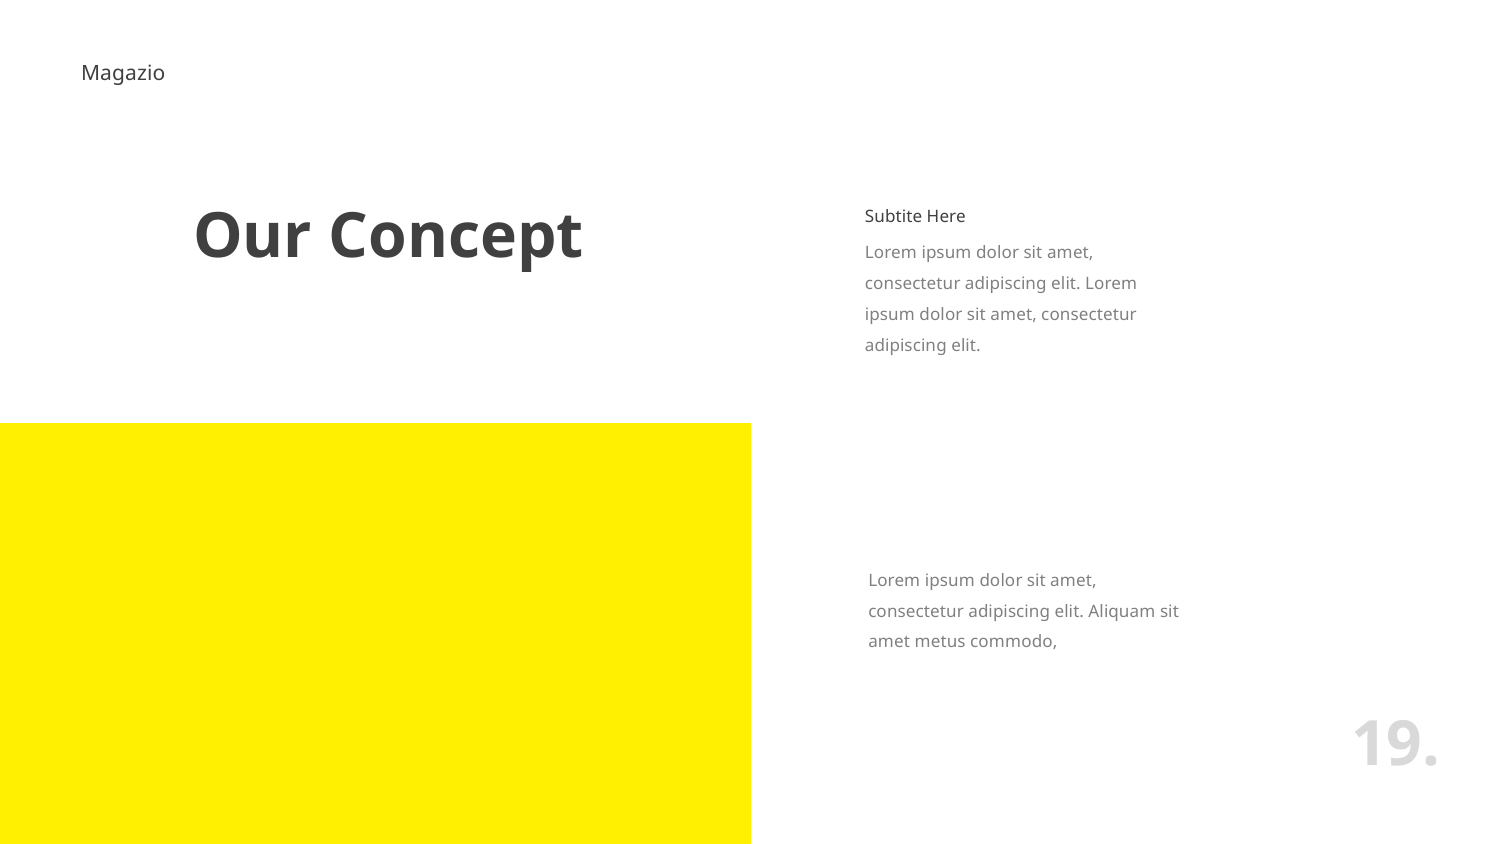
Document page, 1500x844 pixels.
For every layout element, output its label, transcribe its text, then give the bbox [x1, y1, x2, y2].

text_box 19. [1336, 695, 1500, 786]
text_box Our Concept [178, 187, 690, 277]
text_box Lorem ipsum dolor sit amet, consectetur adipiscing elit. Aliquam sit amet metus commodo, [853, 551, 1200, 659]
picture [0, 423, 752, 844]
text_box Subtite Here [850, 187, 1200, 223]
text_box Lorem ipsum dolor sit amet, consectetur adipiscing elit. Lorem ipsum dolor sit amet, consectetur adipiscing elit. [850, 223, 1200, 363]
text_box Magazio [66, 52, 257, 93]
